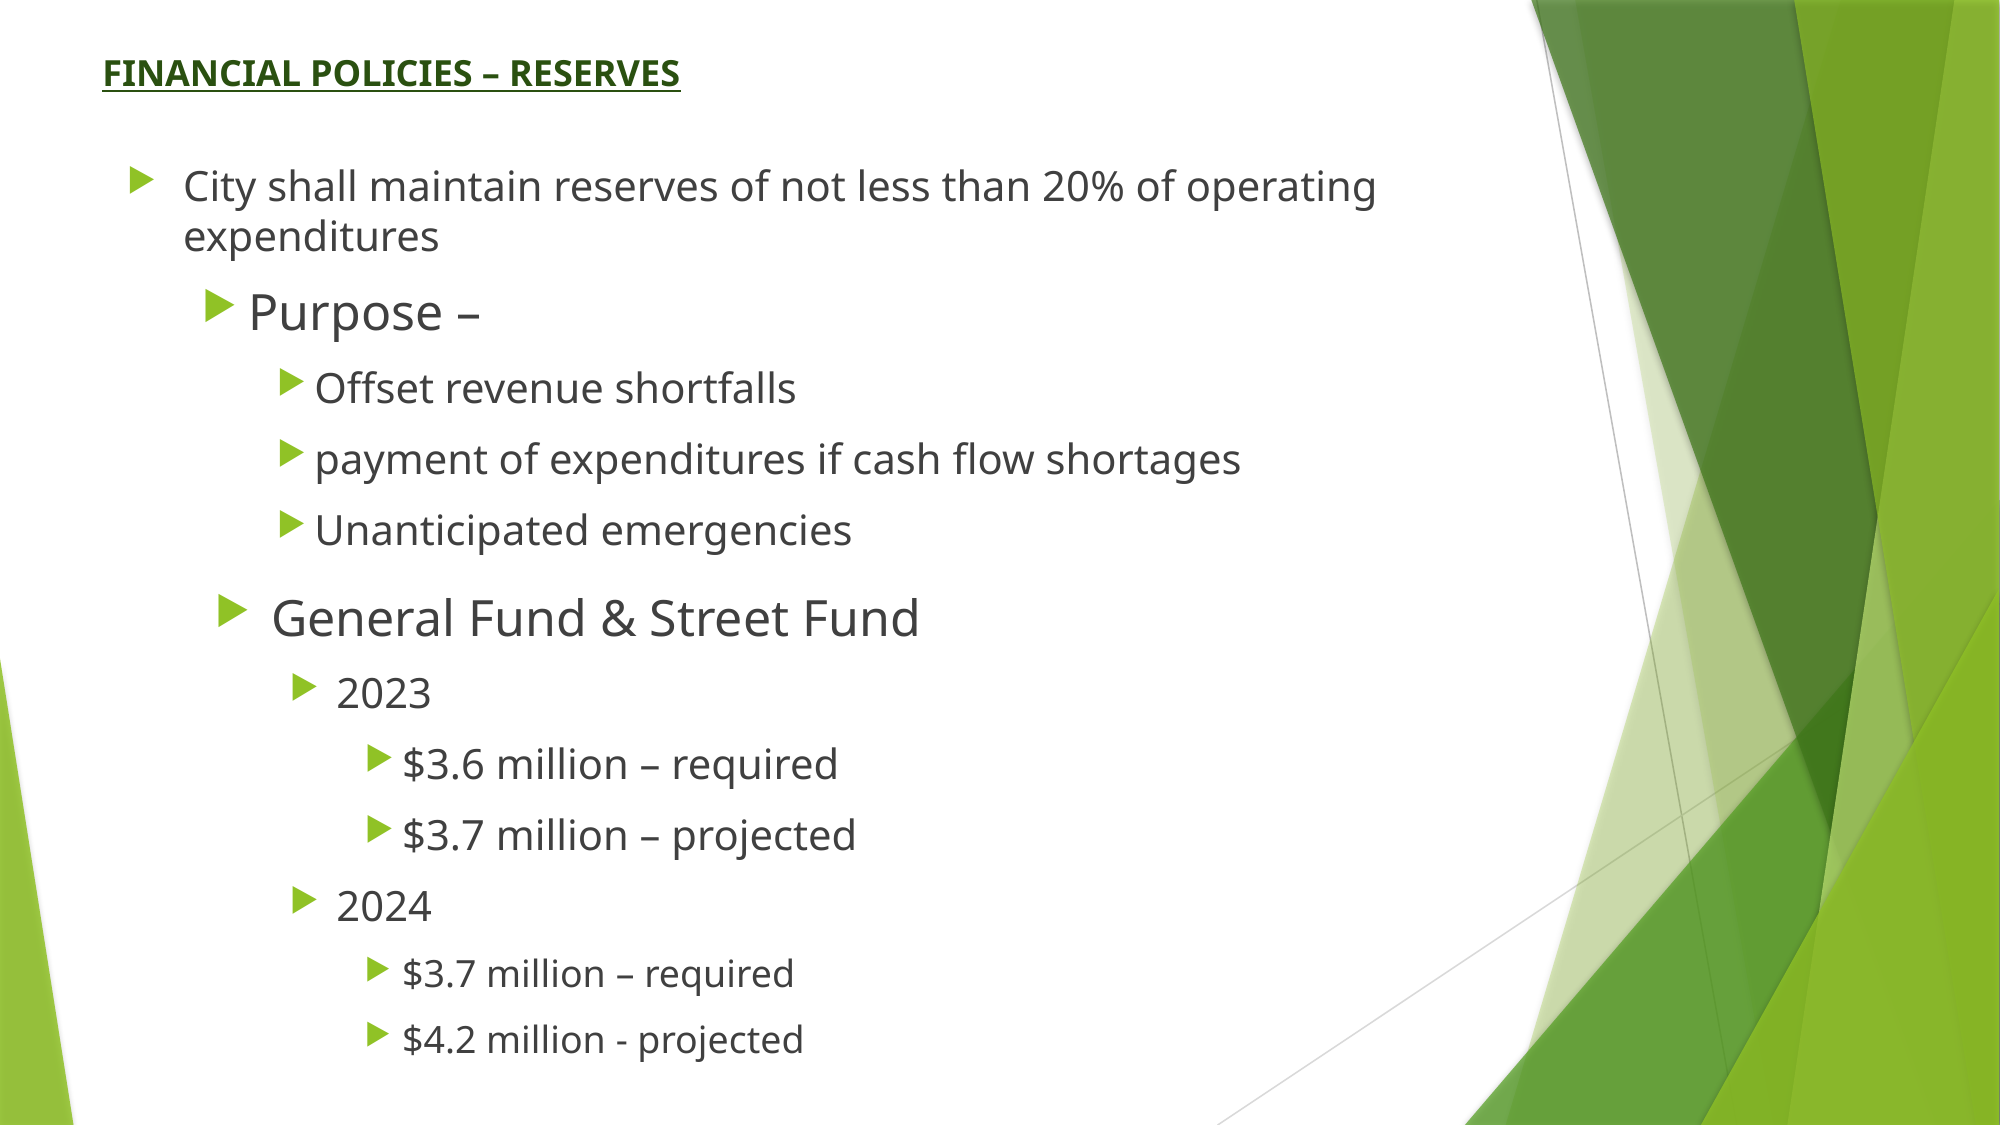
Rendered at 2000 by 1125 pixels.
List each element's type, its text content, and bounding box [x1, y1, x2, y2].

list General Fund & Street Fund 2023 $3.6 million – required $3.7 million – projected 2024 $3.7 million – required $4.2 million - projected [199, 578, 1013, 1083]
text_box City shall maintain reserves of not less than 20% of operating expenditures Purpose – Offset revenue shortfalls payment of expenditures if cash flow shortages Unanticipated emergencies [112, 152, 1538, 561]
title FINANCIAL POLICIES – RESERVES [87, 43, 1521, 146]
